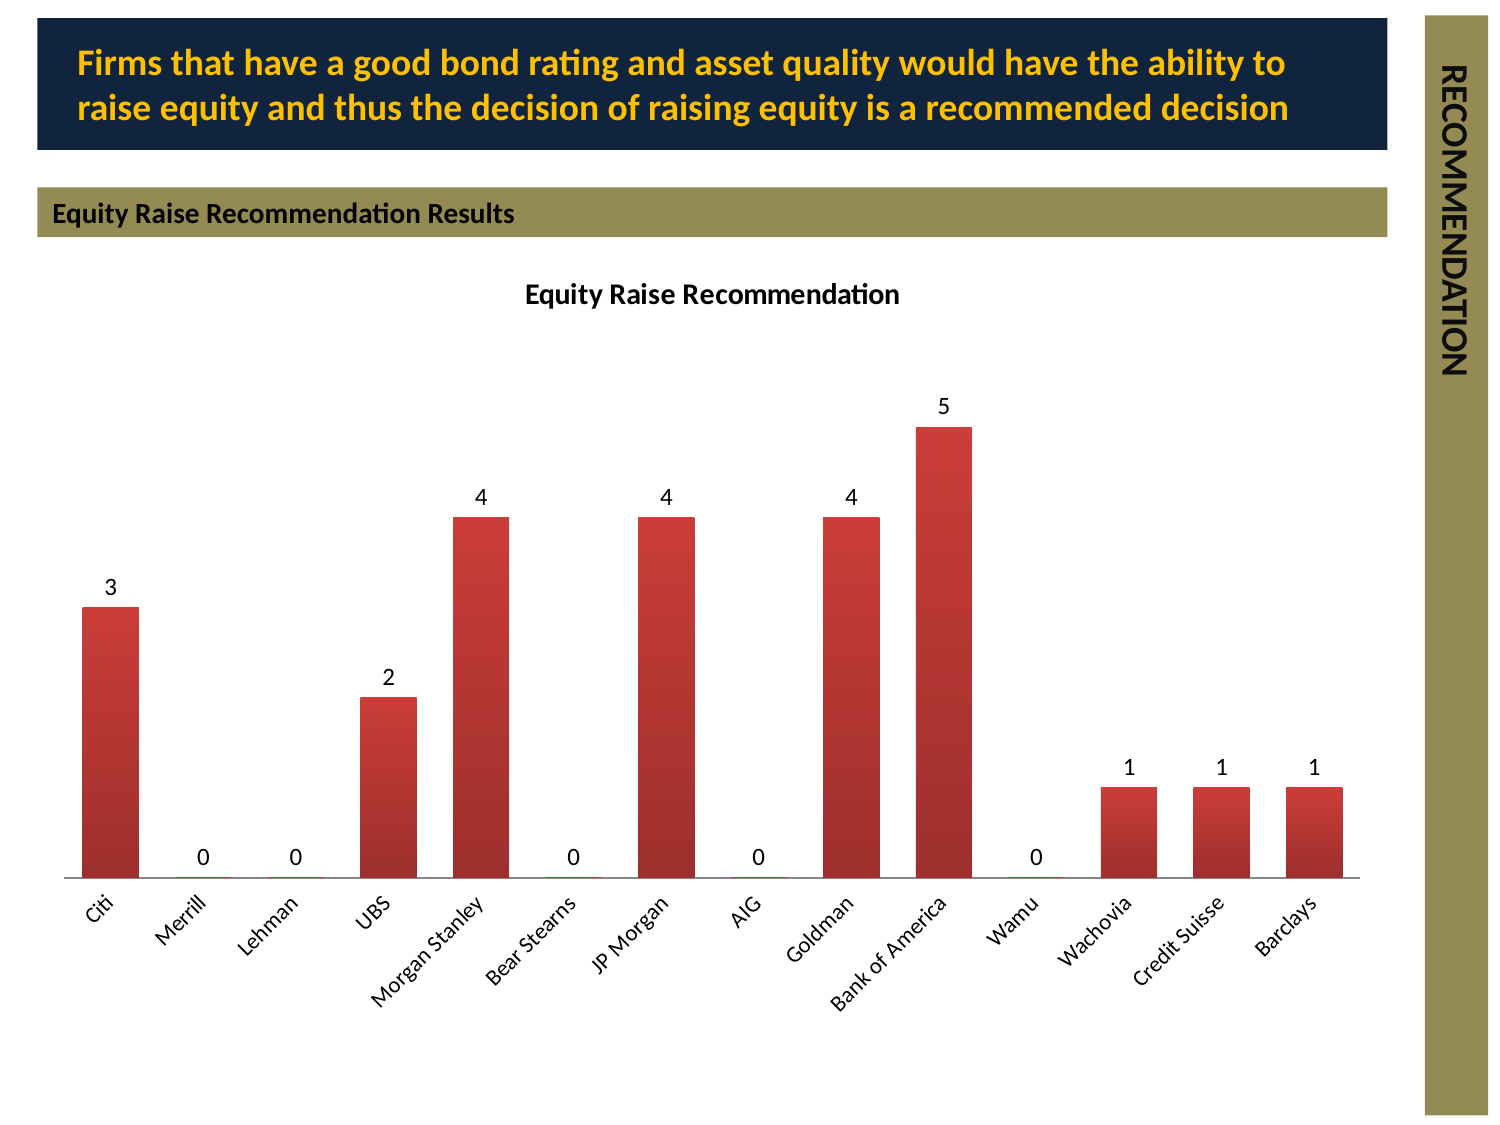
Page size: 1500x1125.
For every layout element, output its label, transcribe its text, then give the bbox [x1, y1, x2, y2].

text_box Firms that have a good bond rating and asset quality would have the ability to raise equity and thus the decision of raising equity is a recommended decision [62, 30, 1363, 136]
text_box Equity Raise Recommendation Results [37, 187, 1388, 238]
chart [37, 249, 1388, 1034]
text_box RECOMMENDATION [1427, 49, 1488, 713]
